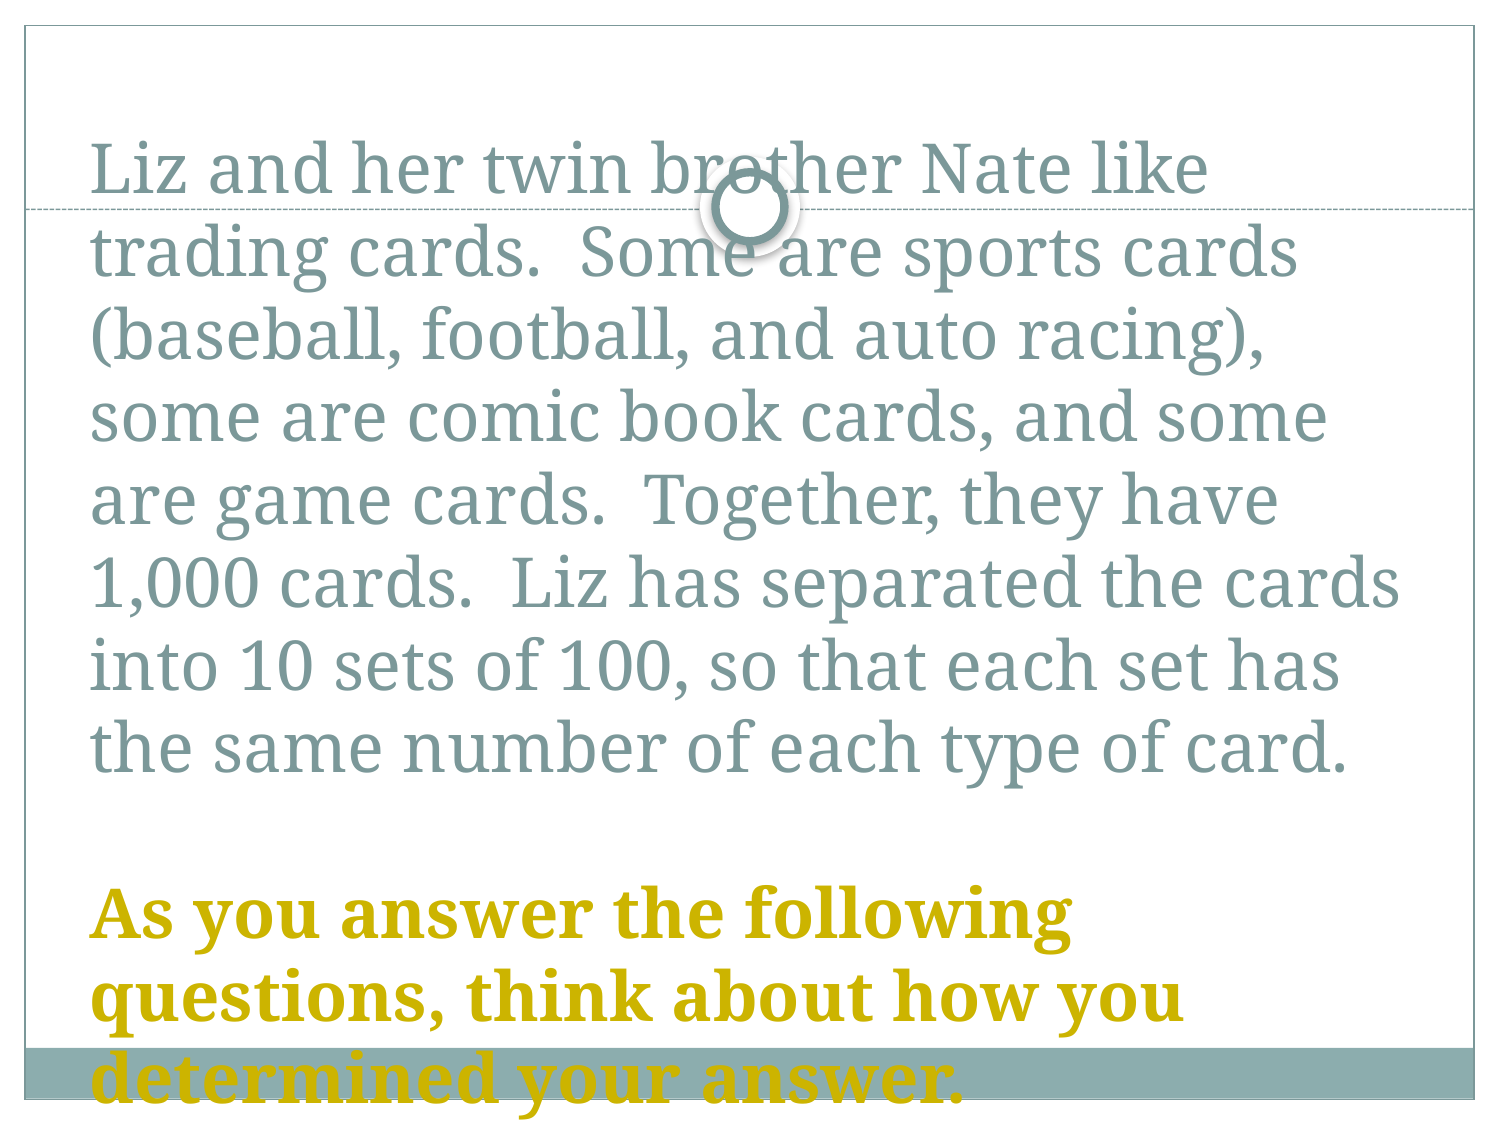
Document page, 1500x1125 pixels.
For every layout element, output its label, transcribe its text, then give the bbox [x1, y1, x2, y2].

title Liz and her twin brother Nate like trading cards. Some are sports cards (baseball, football, and auto racing), some are comic book cards, and some are game cards. Together, they have 1,000 cards. Liz has separated the cards into 10 sets of 100, so that each set has the same number of each type of card. As you answer the following questions, think about how you determined your answer. [75, 45, 1425, 1125]
